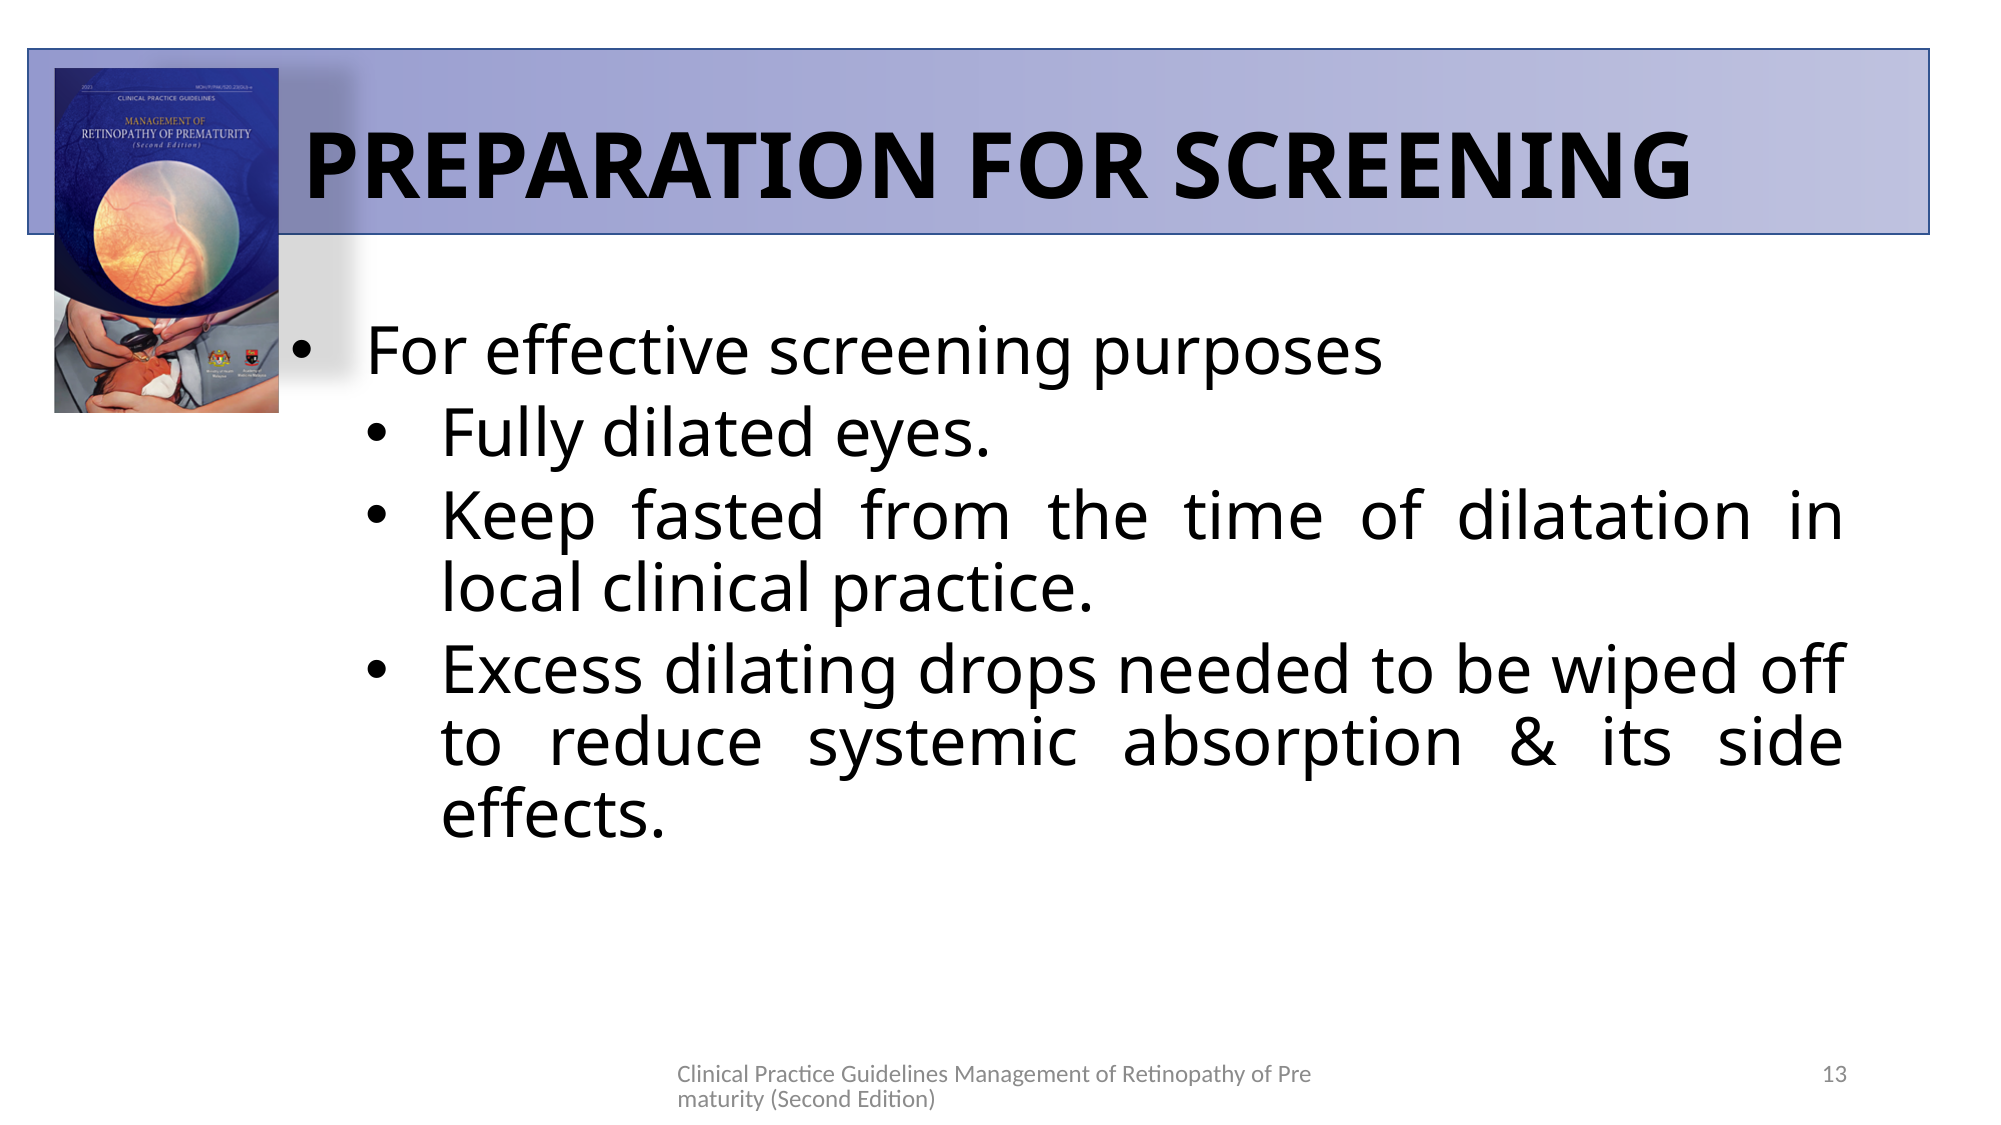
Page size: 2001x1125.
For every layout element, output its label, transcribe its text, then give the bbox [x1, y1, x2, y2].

picture [54, 37, 386, 413]
footer Clinical Practice Guidelines Management of Retinopathy of Prematurity (Second Edition) [662, 1042, 1338, 1103]
slide_number 13 [1412, 1042, 1863, 1103]
text_box [386, 48, 1930, 235]
text_box [27, 48, 54, 235]
list For effective screening purposes Fully dilated eyes. Keep fasted from the time of dilatation in local clinical practice. Excess dilating drops needed to be wiped off to reduce systemic absorption & its side effects. [275, 309, 1863, 981]
title PREPARATION FOR SCREENING [386, 59, 1863, 278]
